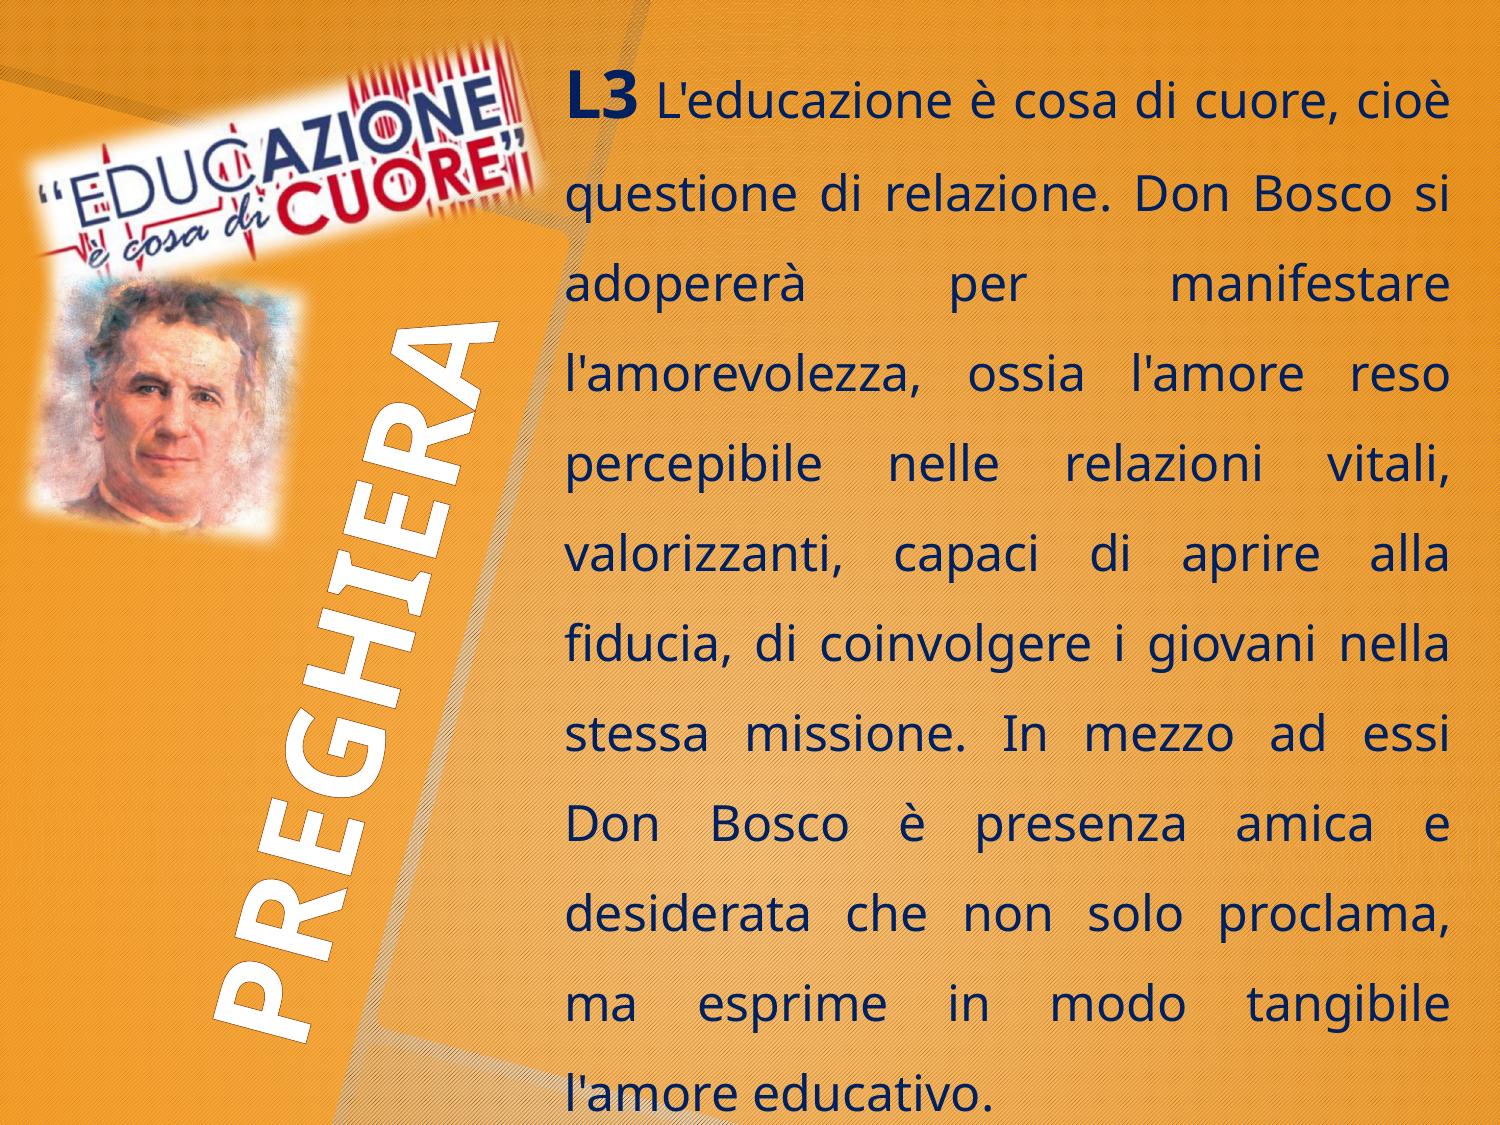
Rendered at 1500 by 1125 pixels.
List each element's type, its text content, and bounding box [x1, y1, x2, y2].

list L3 L'educazione è cosa di cuore, cioè questione di relazione. Don Bosco si adopererà per manifestare l'amorevolezza, ossia l'amore reso percepibile nelle relazioni vitali, valorizzanti, capaci di aprire alla fiducia, di coinvolgere i giovani nella stessa missione. In mezzo ad essi Don Bosco è presenza amica e desiderata che non solo proclama, ma esprime in modo tangibile l'amore educativo. [549, 96, 1468, 1120]
picture [14, 55, 553, 547]
title PREGHIERA [53, 283, 537, 1119]
